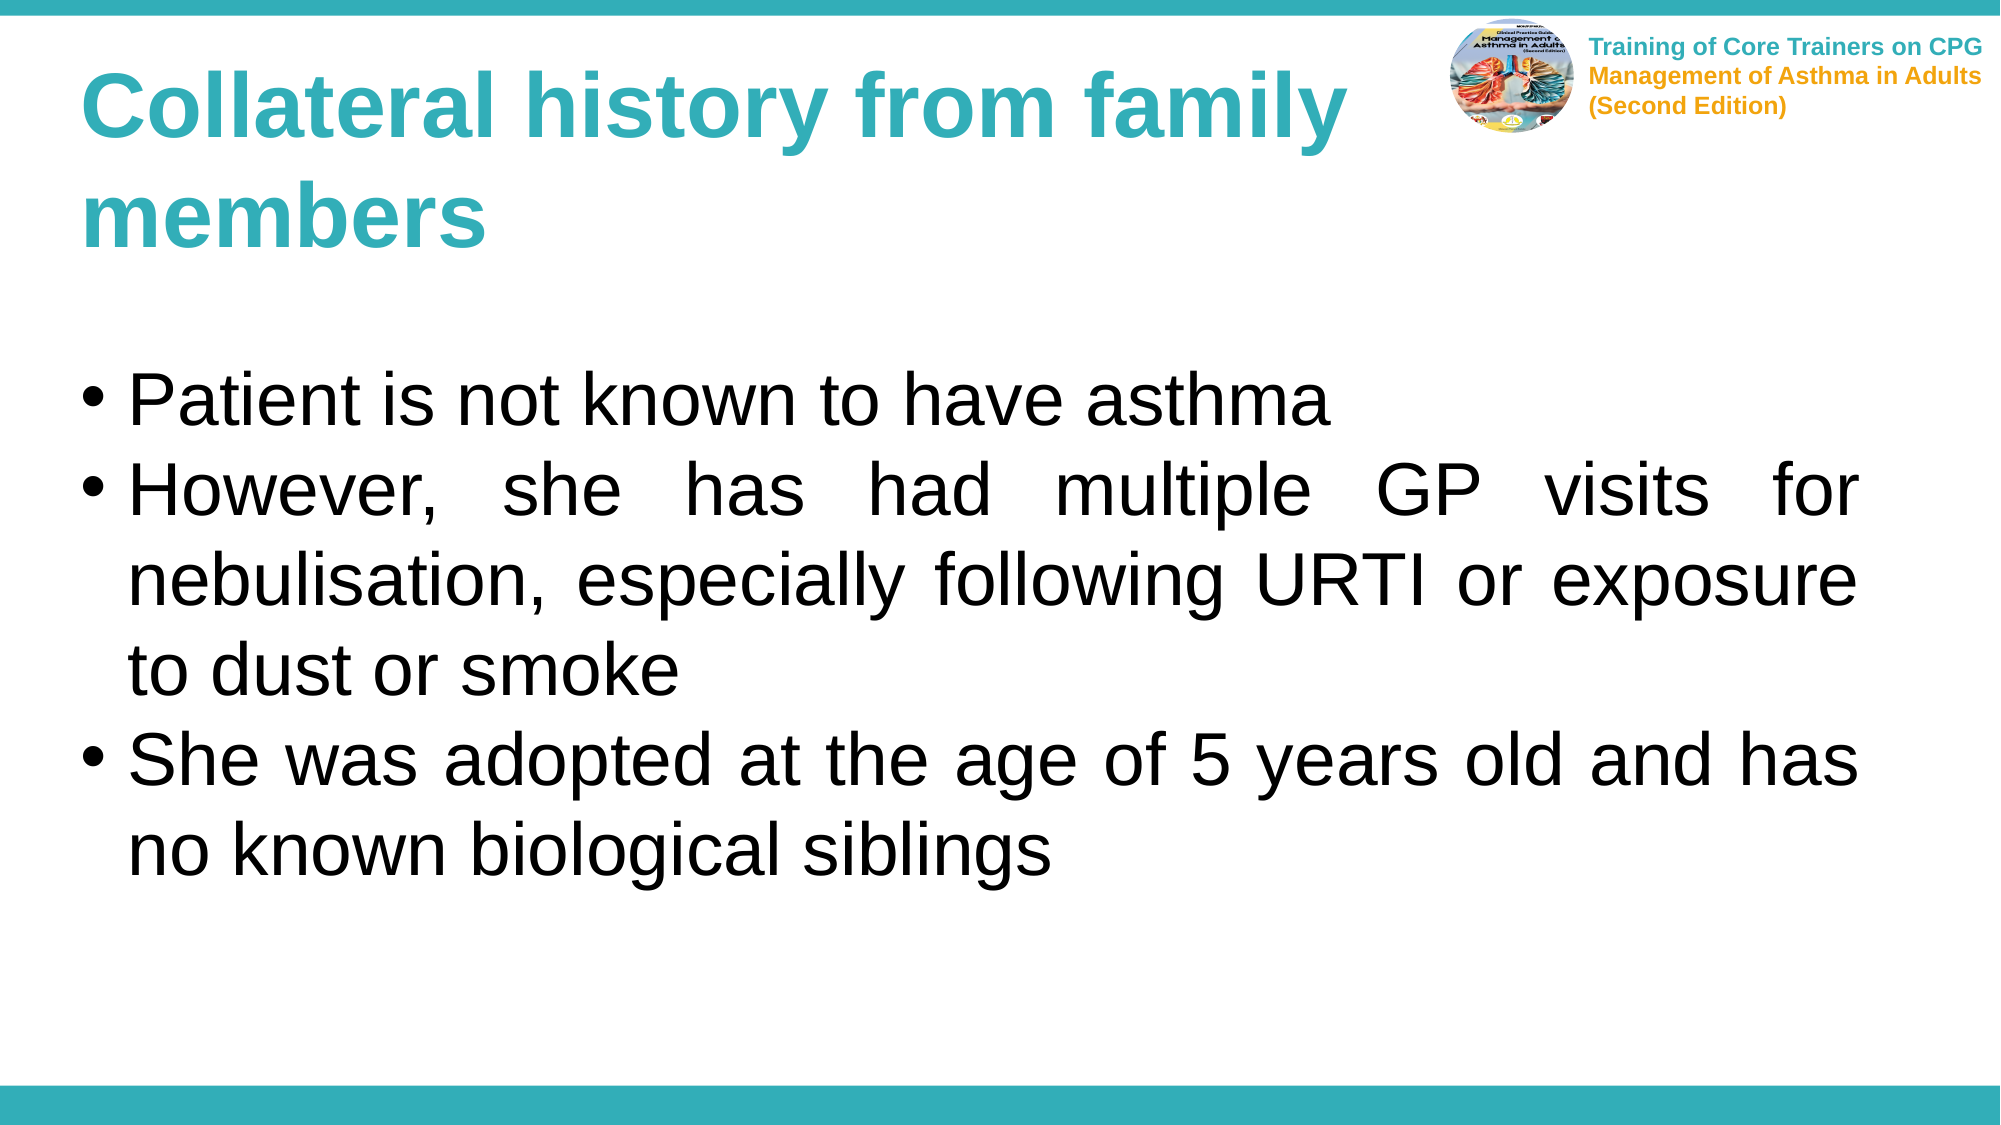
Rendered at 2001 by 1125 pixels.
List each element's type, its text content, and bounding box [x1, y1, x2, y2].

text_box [1449, 18, 2000, 133]
text_box Collateral history from family members [65, 92, 1512, 219]
text_box Patient is not known to have asthma However, she has had multiple GP visits for nebulisation, especially following URTI or exposure to dust or smoke She was adopted at the age of 5 years old and has no known biological siblings [65, 342, 1877, 898]
